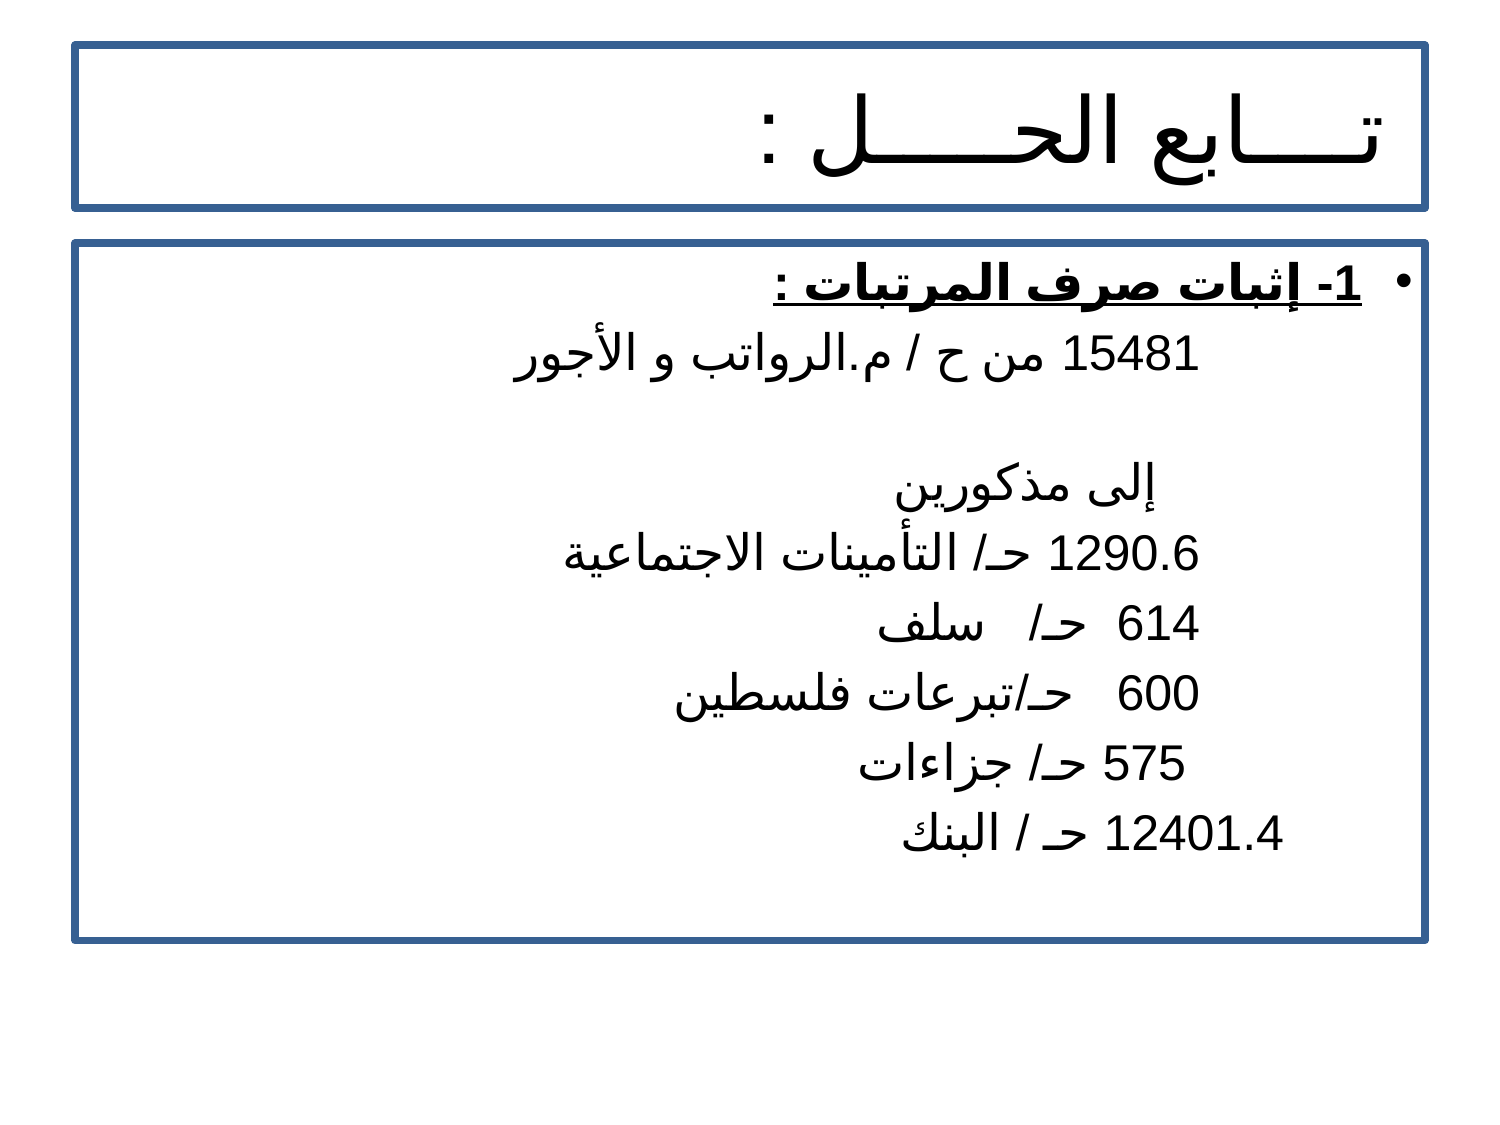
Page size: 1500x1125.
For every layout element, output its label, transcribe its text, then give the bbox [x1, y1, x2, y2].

title تــــابع الحـــــل : [75, 45, 1425, 209]
list 1- إثبات صرف المرتبات : 15481 من ح / م.الرواتب و الأجور إلى مذكورين 1290.6 حـ/ التأمينات الاجتماعية 614 حـ/ سلف 600 حـ/تبرعات فلسطين 575 حـ/ جزاءات 12401.4 حـ / البنك [75, 243, 1425, 941]
